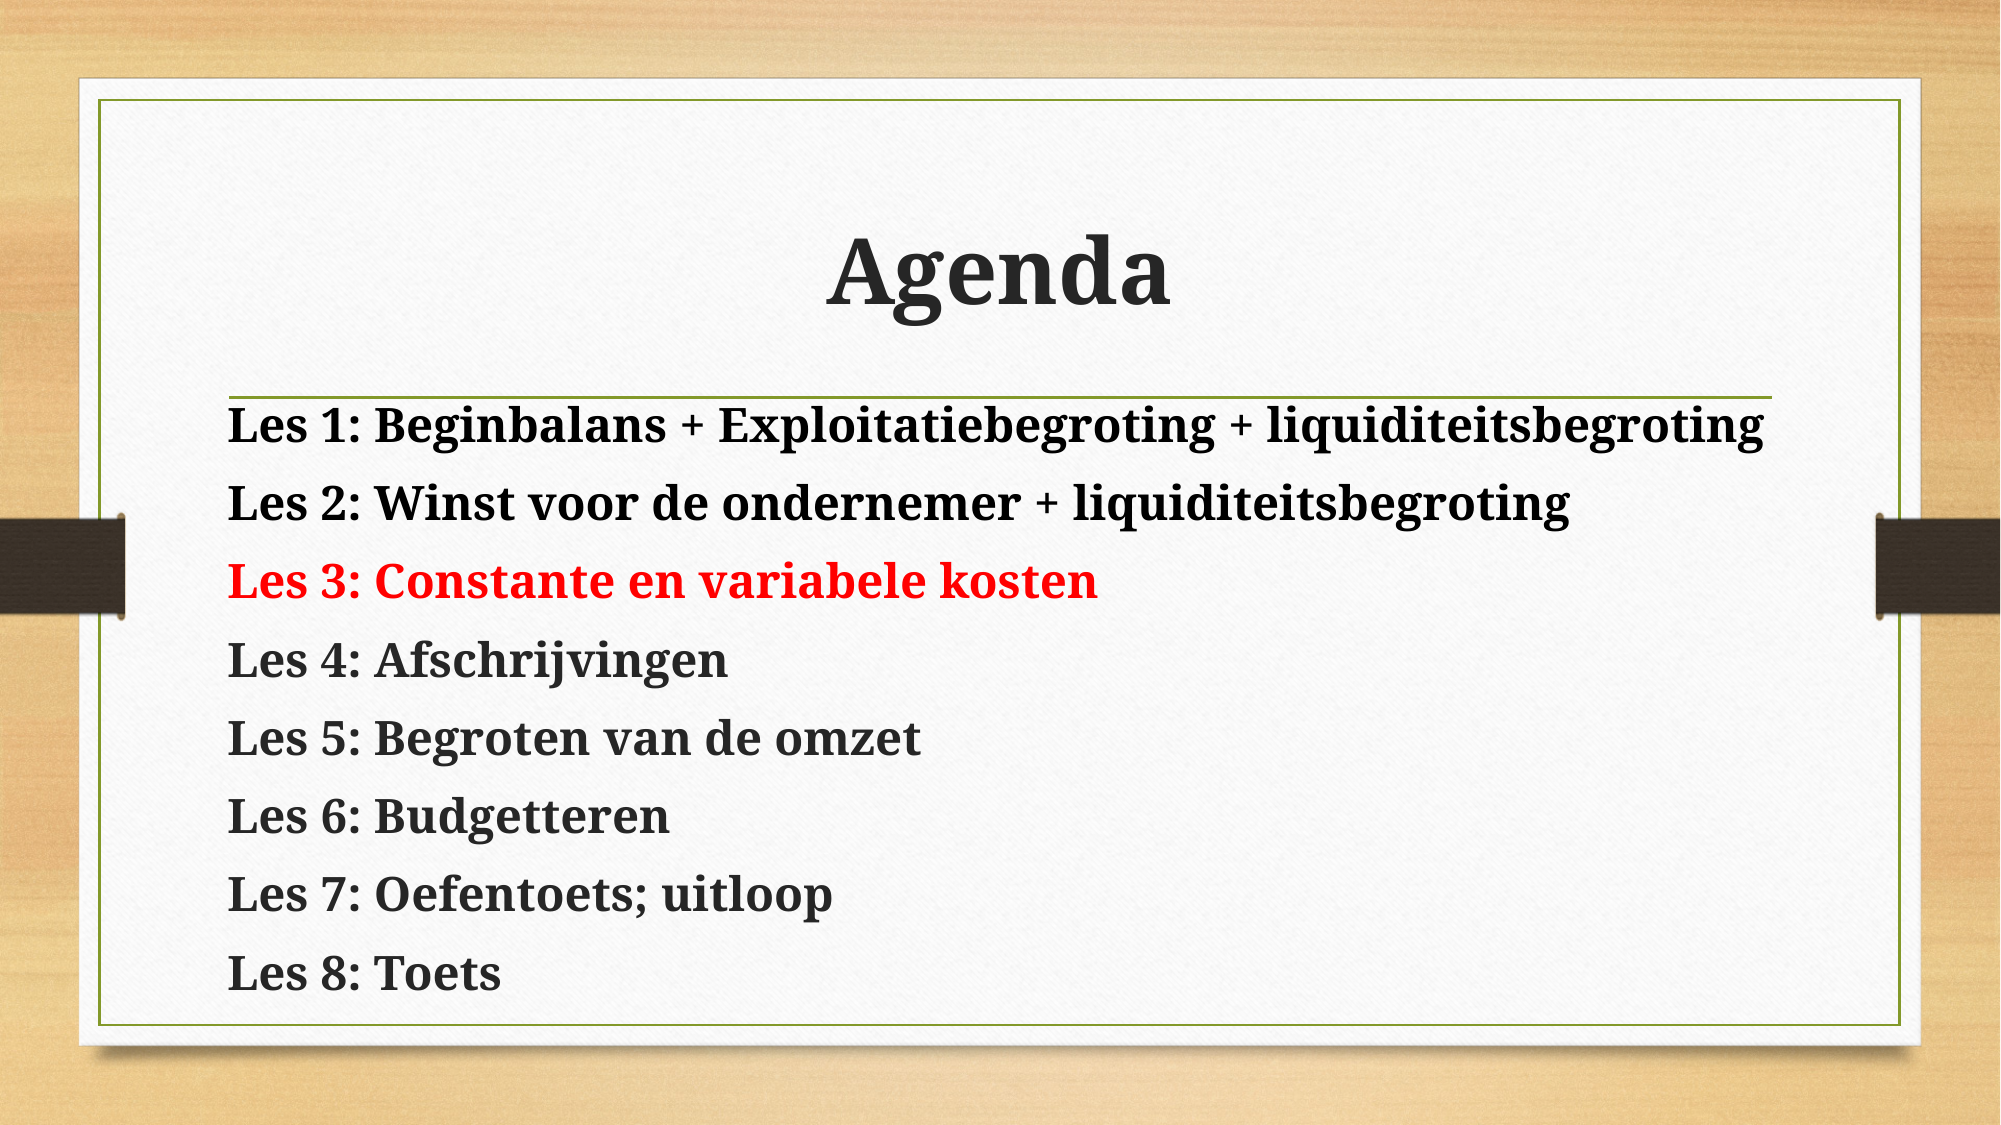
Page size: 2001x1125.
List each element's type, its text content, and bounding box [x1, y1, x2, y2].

list Les 1: Beginbalans + Exploitatiebegroting + liquiditeitsbegroting Les 2: Winst voor de ondernemer + liquiditeitsbegroting Les 3: Constante en variabele kosten Les 4: Afschrijvingen Les 5: Begroten van de omzet Les 6: Budgetteren Les 7: Oefentoets; uitloop Les 8: Toets [212, 387, 1788, 1036]
title Agenda [212, 161, 1788, 375]
picture [0, 0, 2001, 1125]
